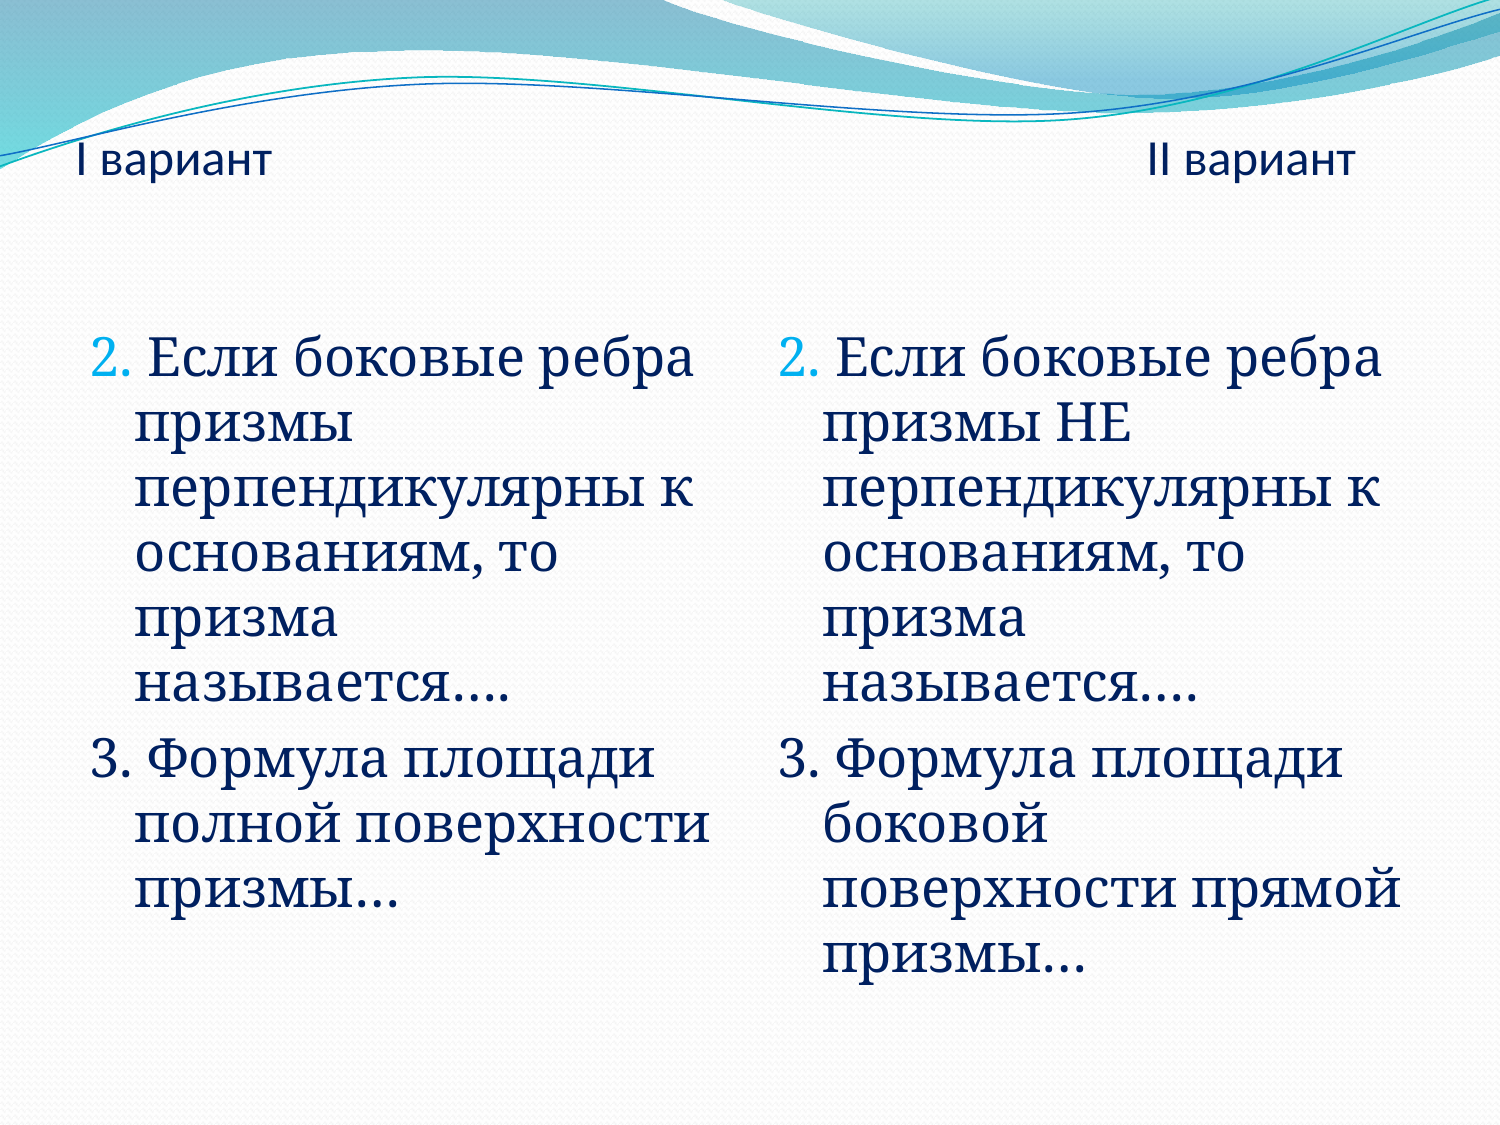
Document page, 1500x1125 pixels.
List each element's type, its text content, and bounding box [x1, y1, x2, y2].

list 2. Если боковые ребра призмы перпендикулярны к основаниям, то призма называется…. 3. Формула площади полной поверхности призмы… [75, 314, 738, 1043]
title I вариант II вариант [75, 115, 1425, 303]
list 2. Если боковые ребра призмы НЕ перпендикулярны к основаниям, то призма называется…. 3. Формула площади боковой поверхности прямой призмы… [762, 314, 1425, 1043]
